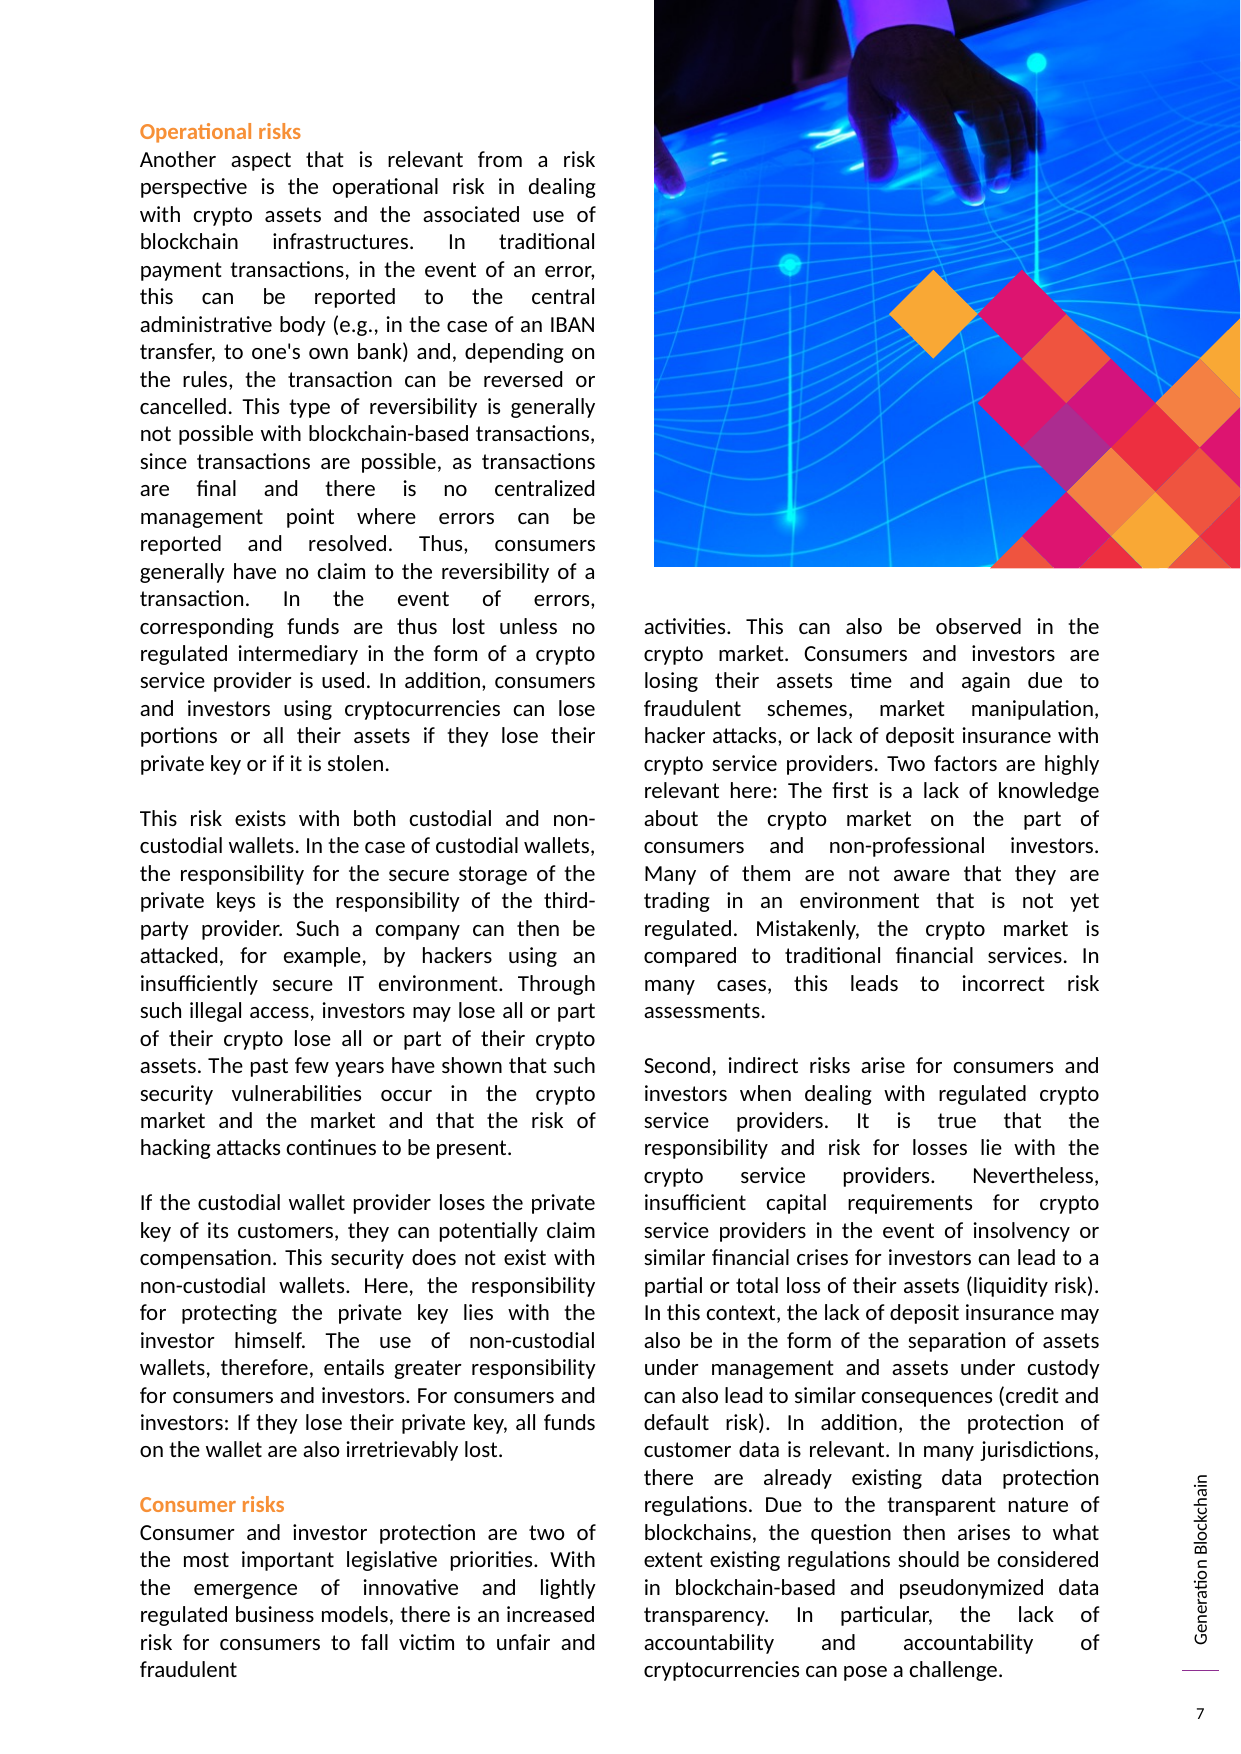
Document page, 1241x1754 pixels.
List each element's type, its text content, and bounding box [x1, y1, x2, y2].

text_box Operational risks Another aspect that is relevant from a risk perspective is the operational risk in dealing with crypto assets and the associated use of blockchain infrastructures. In traditional payment transactions, in the event of an error, this can be reported to the central administrative body (e.g., in the case of an IBAN transfer, to one's own bank) and, depending on the rules, the transaction can be reversed or cancelled. This type of reversibility is generally not possible with blockchain-based transactions, since transactions are possible, as transactions are final and there is no centralized management point where errors can be reported and resolved. Thus, consumers generally have no claim to the reversibility of a transaction. In the event of errors, corresponding funds are thus lost unless no regulated intermediary in the form of a crypto service provider is used. In addition, consumers and investors using cryptocurrencies can lose portions or all their assets if they lose their private key or if it is stolen. This risk exists with both custodial and non-custodial wallets. In the case of custodial wallets, the responsibility for the secure storage of the private keys is the responsibility of the third-party provider. Such a company can then be attacked, for example, by hackers using an insufficiently secure IT environment. Through such illegal access, investors may lose all or part of their crypto lose all or part of their crypto assets. The past few years have shown that such security vulnerabilities occur in the crypto market and the market and that the risk of hacking attacks continues to be present. If the custodial wallet provider loses the private key of its customers, they can potentially claim compensation. This security does not exist with non-custodial wallets. Here, the responsibility for protecting the private key lies with the investor himself. The use of non-custodial wallets, therefore, entails greater responsibility for consumers and investors. For consumers and investors: If they lose their private key, all funds on the wallet are also irretrievably lost. Consumer risks Consumer and investor protection are two of the most important legislative priorities. With the emergence of innovative and lightly regulated business models, there is an increased risk for consumers to fall victim to unfair and fraudulent activities. This can also be observed in the crypto market. Consumers and investors are losing their assets time and again due to fraudulent schemes, market manipulation, hacker attacks, or lack of deposit insurance with crypto service providers. Two factors are highly relevant here: The first is a lack of knowledge about the crypto market on the part of consumers and non-professional investors. Many of them are not aware that they are trading in an environment that is not yet regulated. Mistakenly, the crypto market is compared to traditional financial services. In many cases, this leads to incorrect risk assessments. Second, indirect risks arise for consumers and investors when dealing with regulated crypto service providers. It is true that the responsibility and risk for losses lie with the crypto service providers. Nevertheless, insufficient capital requirements for crypto service providers in the event of insolvency or similar financial crises for investors can lead to a partial or total loss of their assets (liquidity risk). In this context, the lack of deposit insurance may also be in the form of the separation of assets under management and assets under custody can also lead to similar consequences (credit and default risk). In addition, the protection of customer data is relevant. In many jurisdictions, there are already existing data protection regulations. Due to the transparent nature of blockchains, the question then arises to what extent existing regulations should be considered in blockchain-based and pseudonymized data transparency. In particular, the lack of accountability and accountability of cryptocurrencies can pose a challenge. [124, 109, 1116, 1675]
slide_number 7 [1169, 1674, 1231, 1751]
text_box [901, 269, 1241, 591]
picture [654, 0, 1241, 567]
